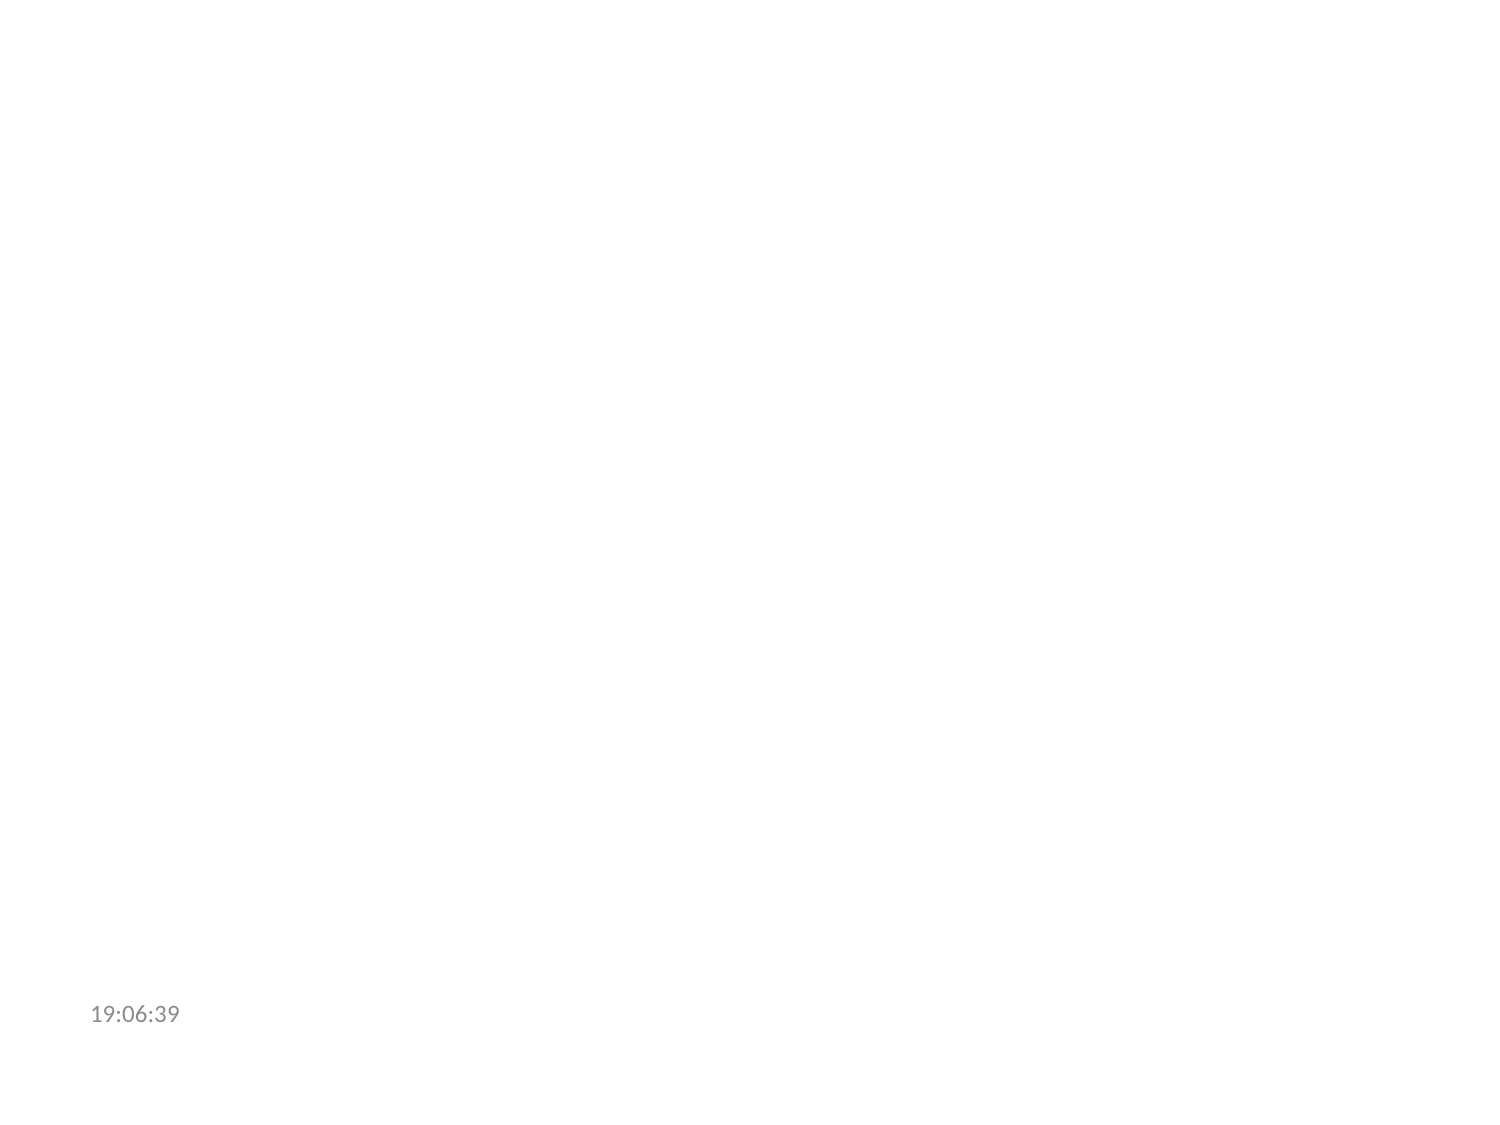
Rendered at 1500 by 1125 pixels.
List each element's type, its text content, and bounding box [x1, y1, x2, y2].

text_box 15:35:09 [75, 982, 425, 1043]
